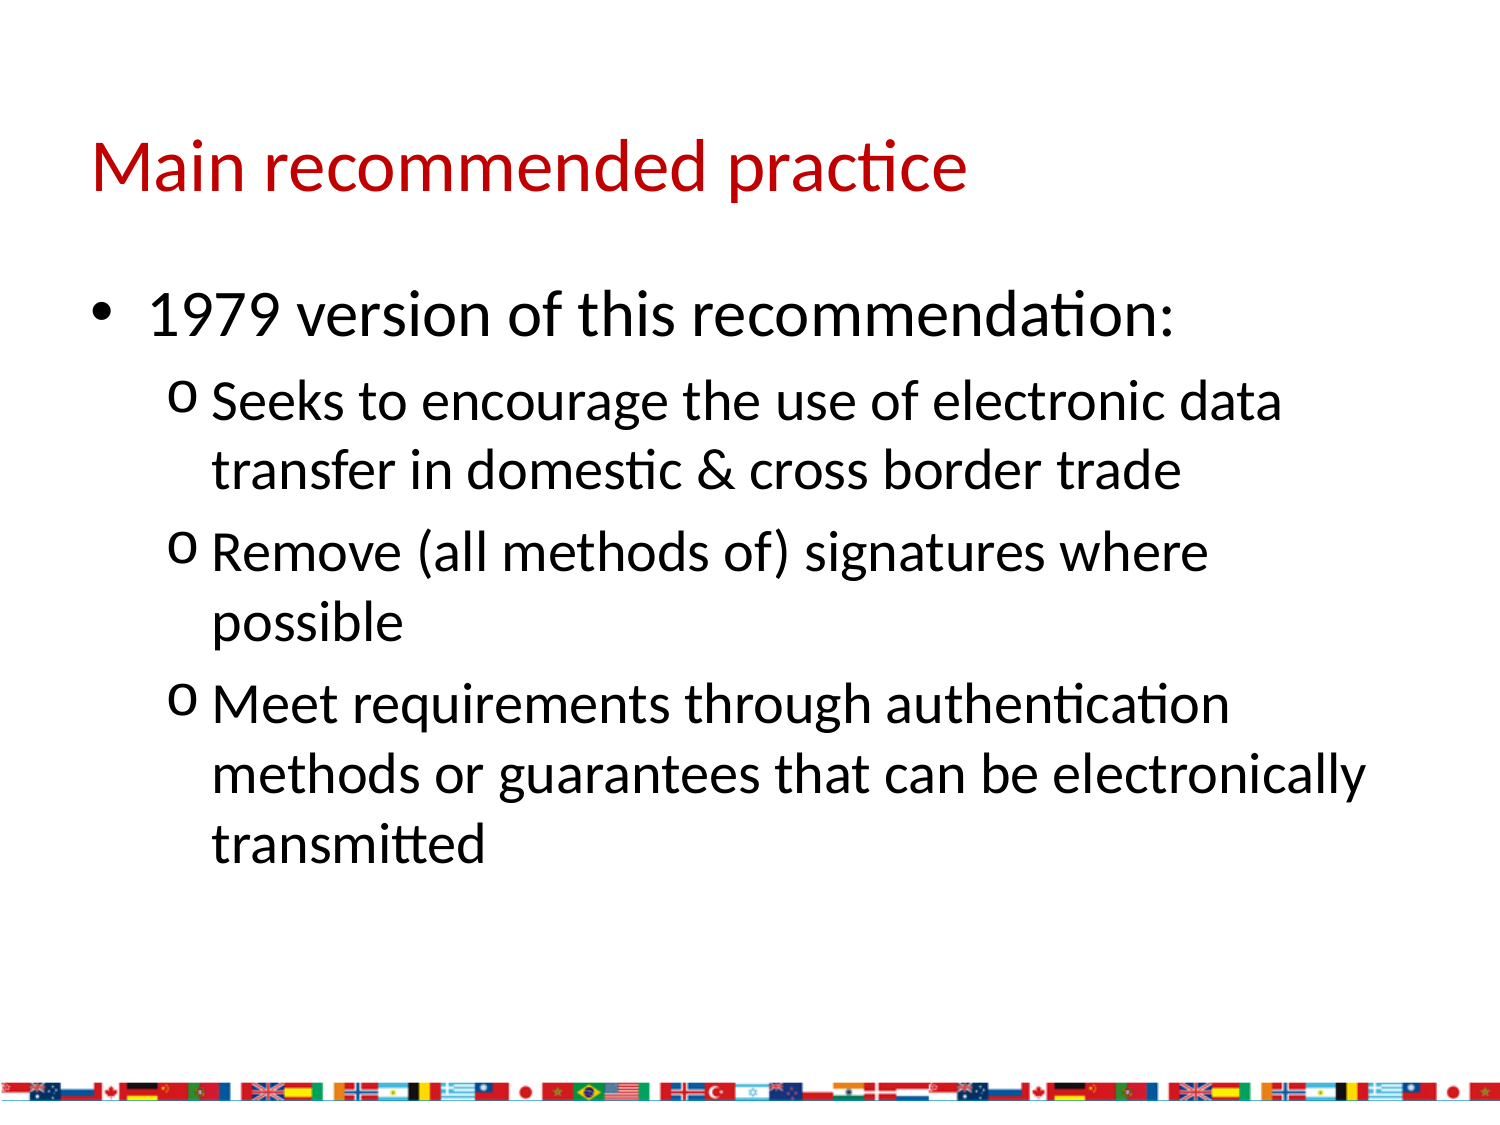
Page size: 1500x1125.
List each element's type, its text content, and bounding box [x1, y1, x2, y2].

title Main recommended practice [74, 89, 1426, 233]
list 1979 version of this recommendation: Seeks to encourage the use of electronic data transfer in domestic & cross border trade Remove (all methods of) signatures where possible Meet requirements through authentication methods or guarantees that can be electronically transmitted [74, 262, 1426, 1006]
picture [1, 1082, 1500, 1101]
